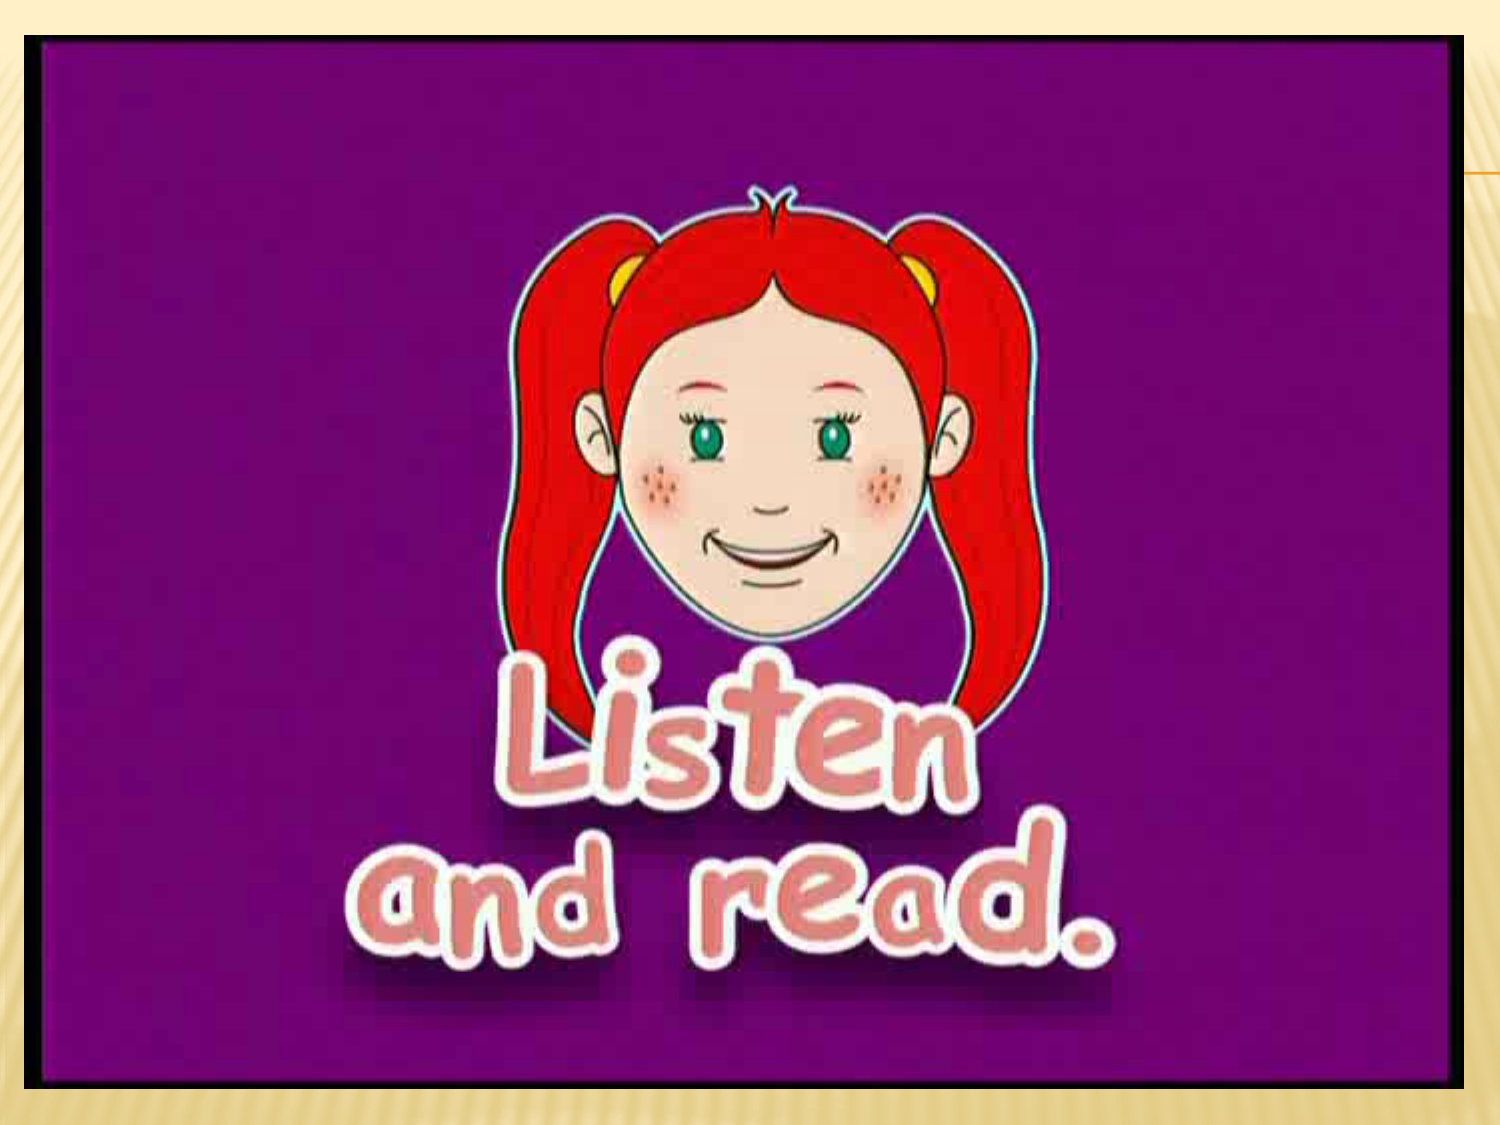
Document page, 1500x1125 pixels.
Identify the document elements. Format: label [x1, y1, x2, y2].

list [23, 34, 1466, 1091]
